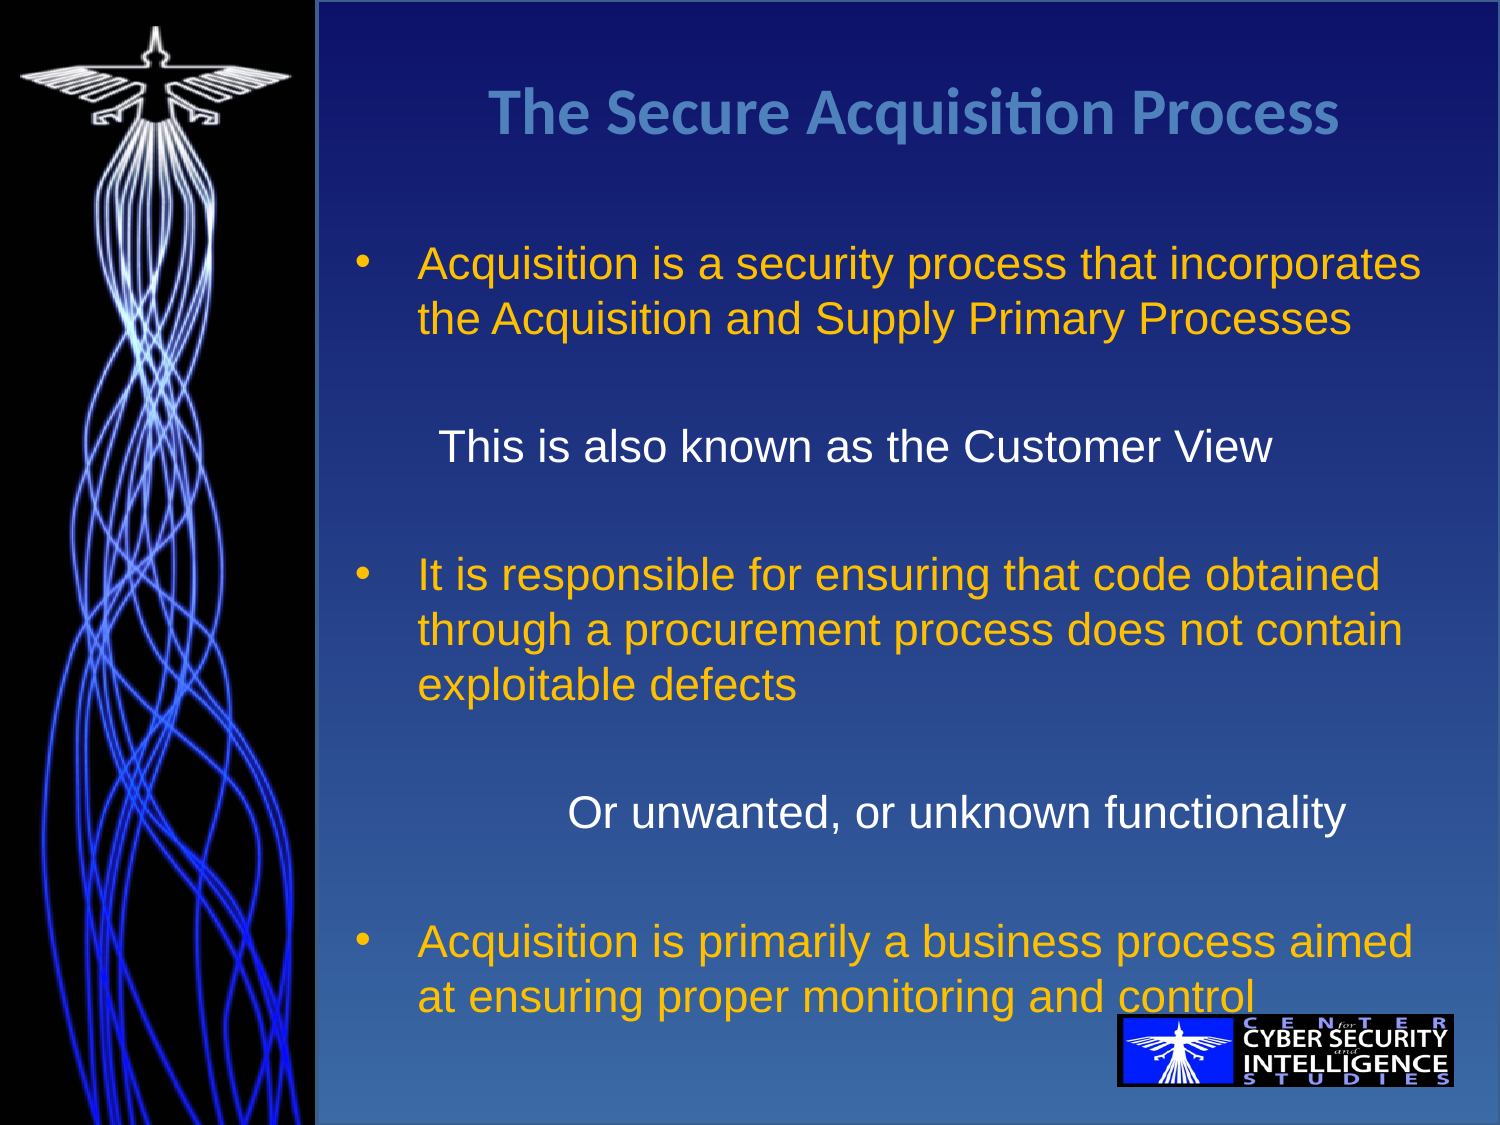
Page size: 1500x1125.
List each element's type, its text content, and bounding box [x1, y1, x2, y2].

text_box [317, 0, 1500, 1125]
text_box The Secure Acquisition Process [367, 59, 1463, 157]
picture [0, 0, 316, 1125]
text_box Acquisition is a security process that incorporates the Acquisition and Supply Primary Processes This is also known as the Customer View It is responsible for ensuring that code obtained through a procurement process does not contain exploitable defects Or unwanted, or unknown functionality Acquisition is primarily a business process aimed at ensuring proper monitoring and control [338, 224, 1463, 938]
picture [1117, 1013, 1455, 1087]
